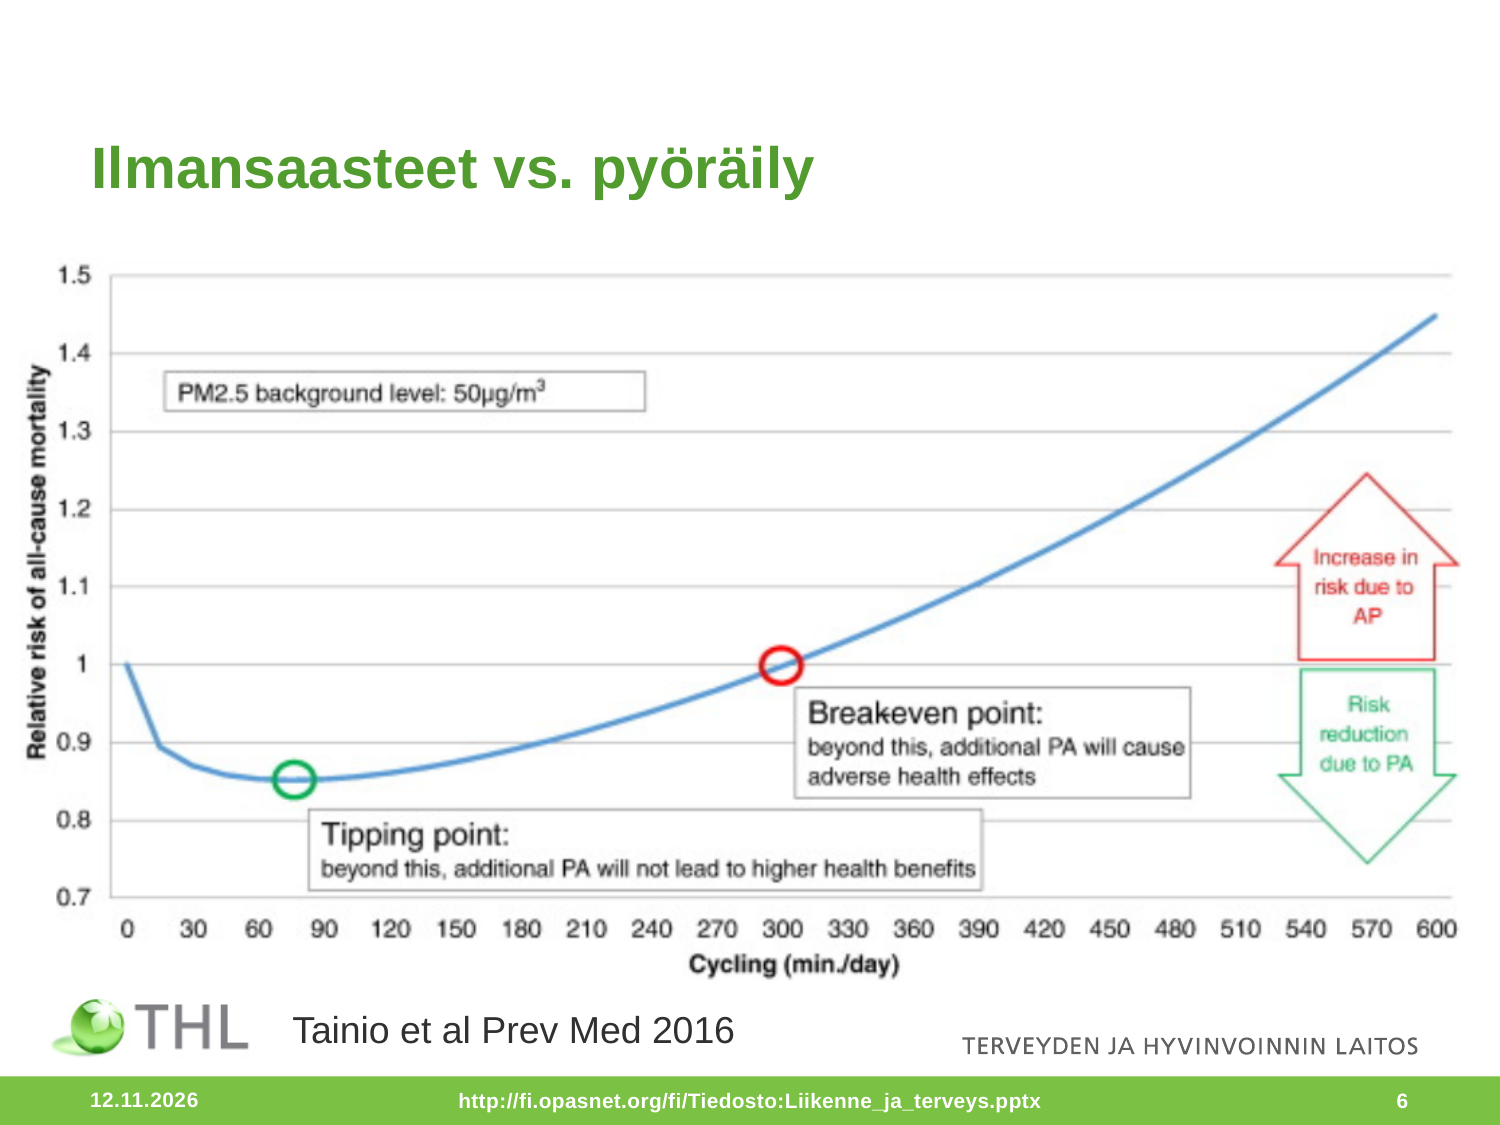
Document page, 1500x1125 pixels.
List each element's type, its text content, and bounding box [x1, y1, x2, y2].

title Ilmansaasteet vs. pyöräily [76, 42, 1424, 209]
text_box Tainio et al Prev Med 2016 [277, 1007, 786, 1059]
footer http://fi.opasnet.org/fi/Tiedosto:Liikenne_ja_terveys.pptx [253, 1082, 1247, 1118]
slide_number 6 [1247, 1082, 1424, 1118]
picture [0, 231, 1500, 1067]
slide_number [74, 1080, 255, 1118]
